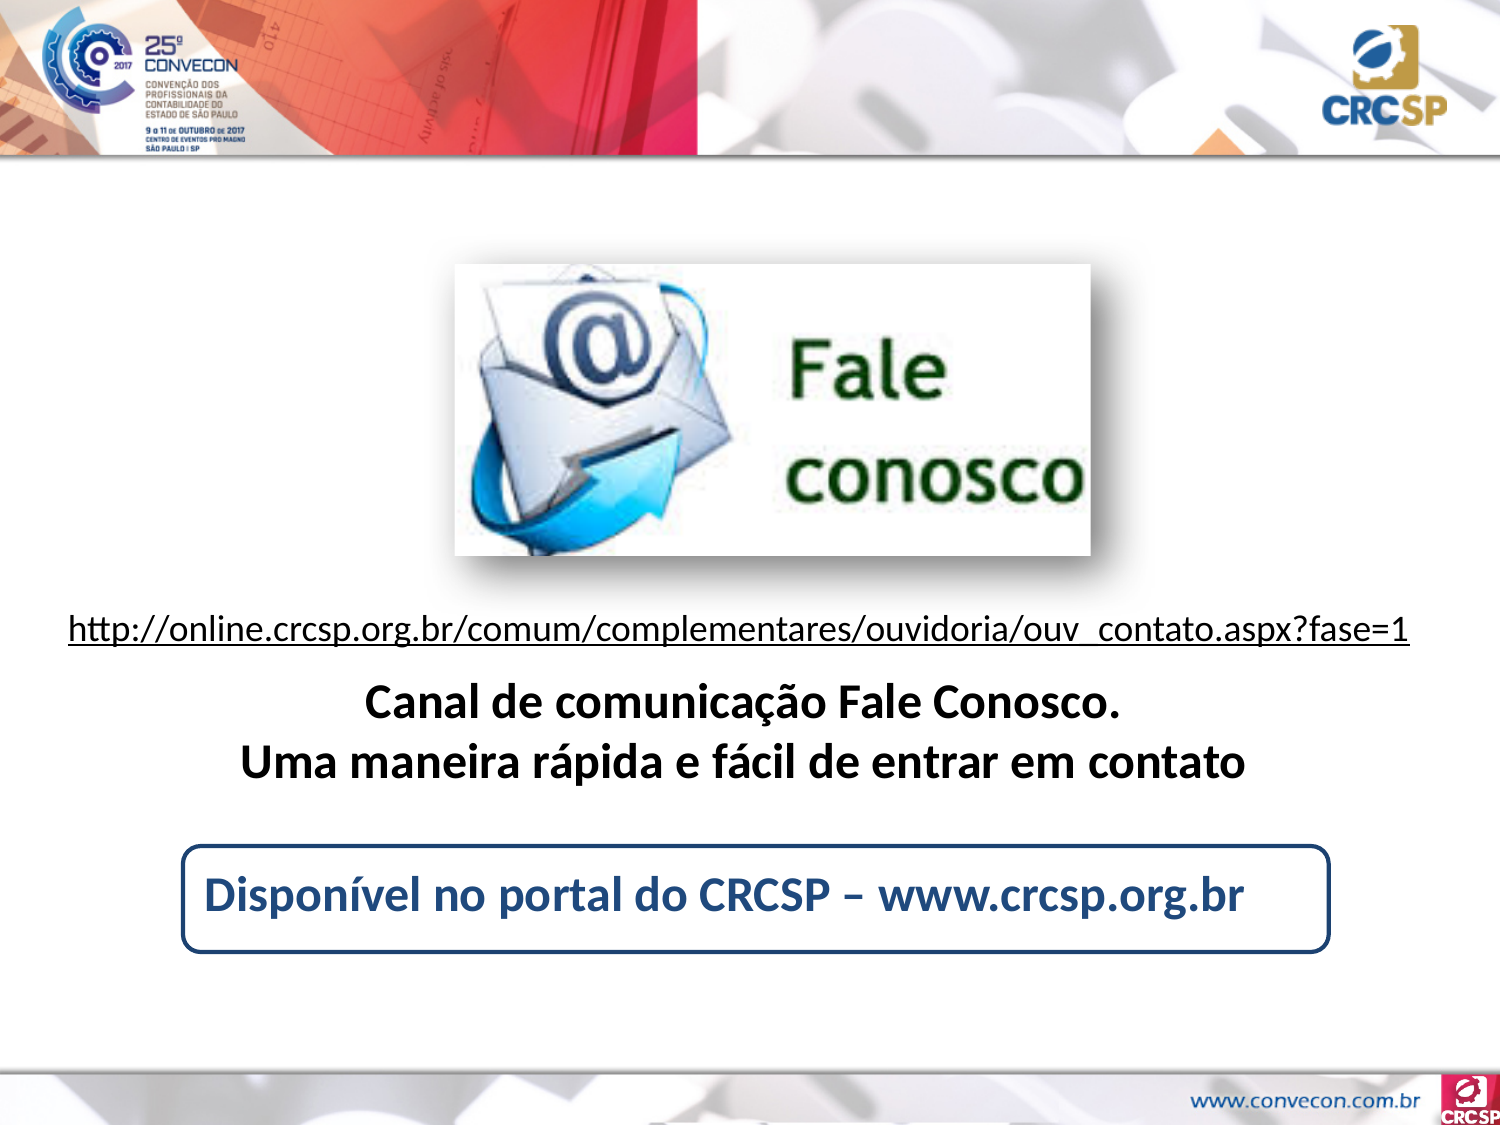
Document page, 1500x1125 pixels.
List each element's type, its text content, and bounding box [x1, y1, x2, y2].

picture [0, 0, 1500, 1125]
text_box http://online.crcsp.org.br/comum/complementares/ouvidoria/ouv_contato.aspx?fase=1 [53, 596, 1447, 657]
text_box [182, 845, 1329, 953]
text_box Canal de comunicação Fale Conosco. Uma maneira rápida e fácil de entrar em contato [100, 661, 1388, 797]
